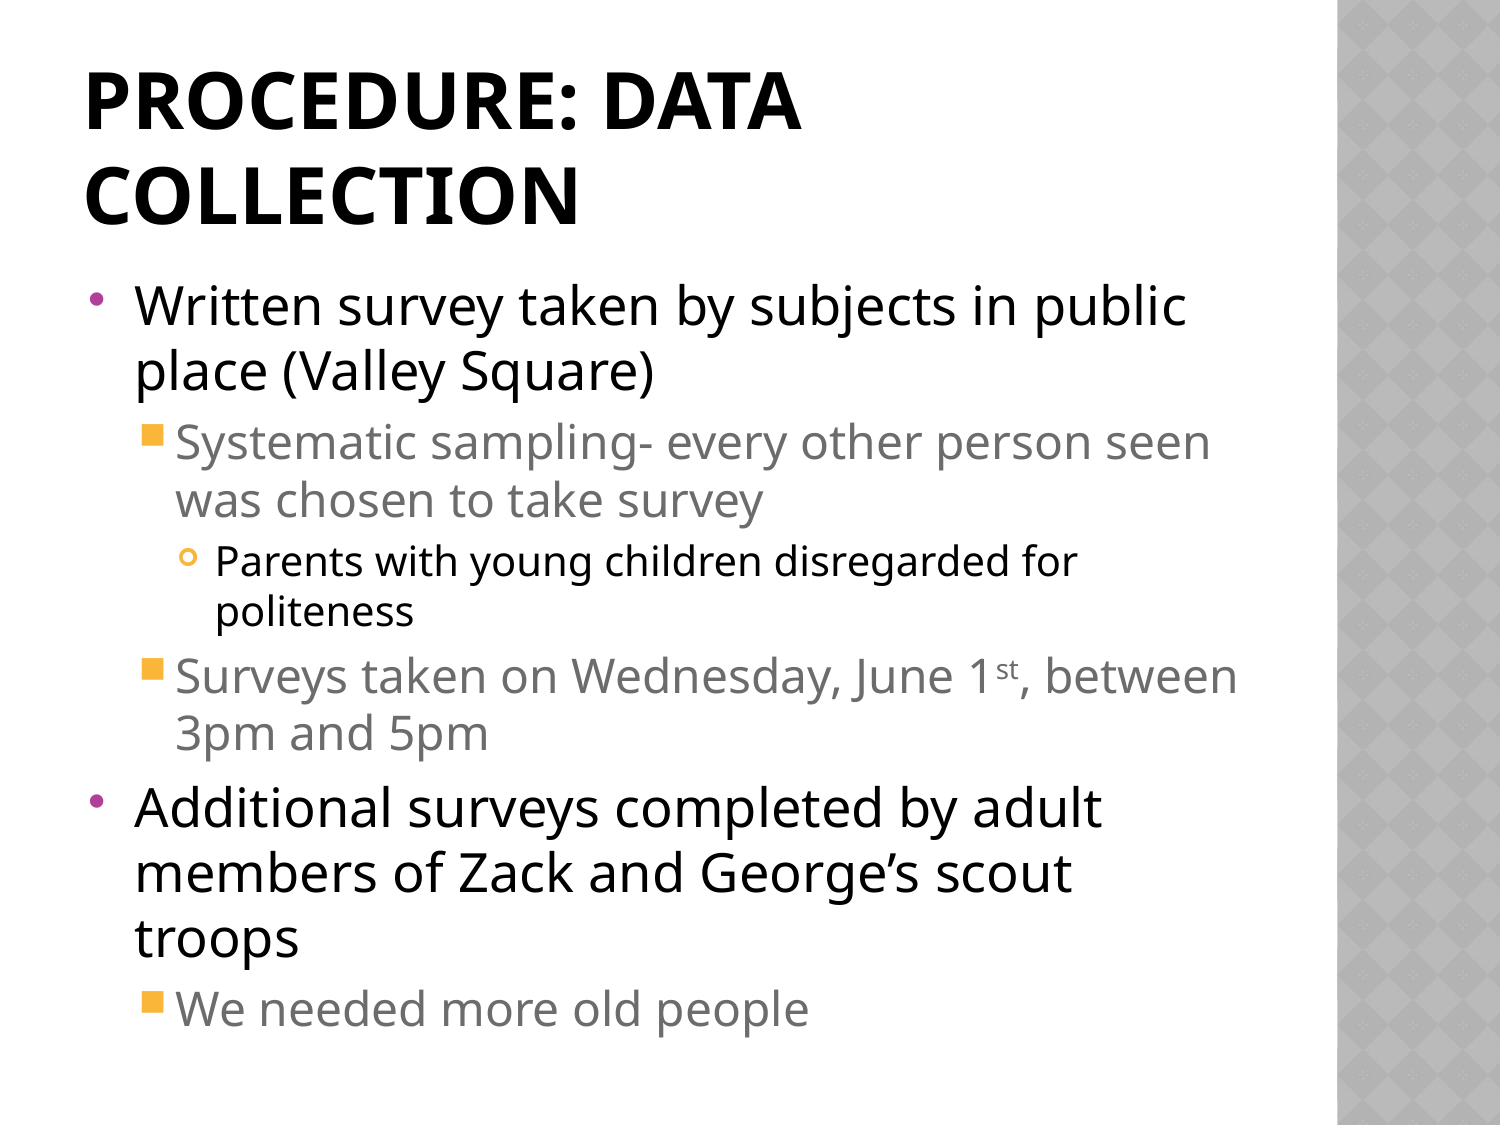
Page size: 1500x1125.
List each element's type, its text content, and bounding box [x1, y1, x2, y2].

title Procedure: Data collection [75, 52, 1263, 240]
list Written survey taken by subjects in public place (Valley Square) Systematic sampling- every other person seen was chosen to take survey Parents with young children disregarded for politeness Surveys taken on Wednesday, June 1st, between 3pm and 5pm Additional surveys completed by adult members of Zack and George’s scout troops We needed more old people [74, 263, 1263, 1060]
